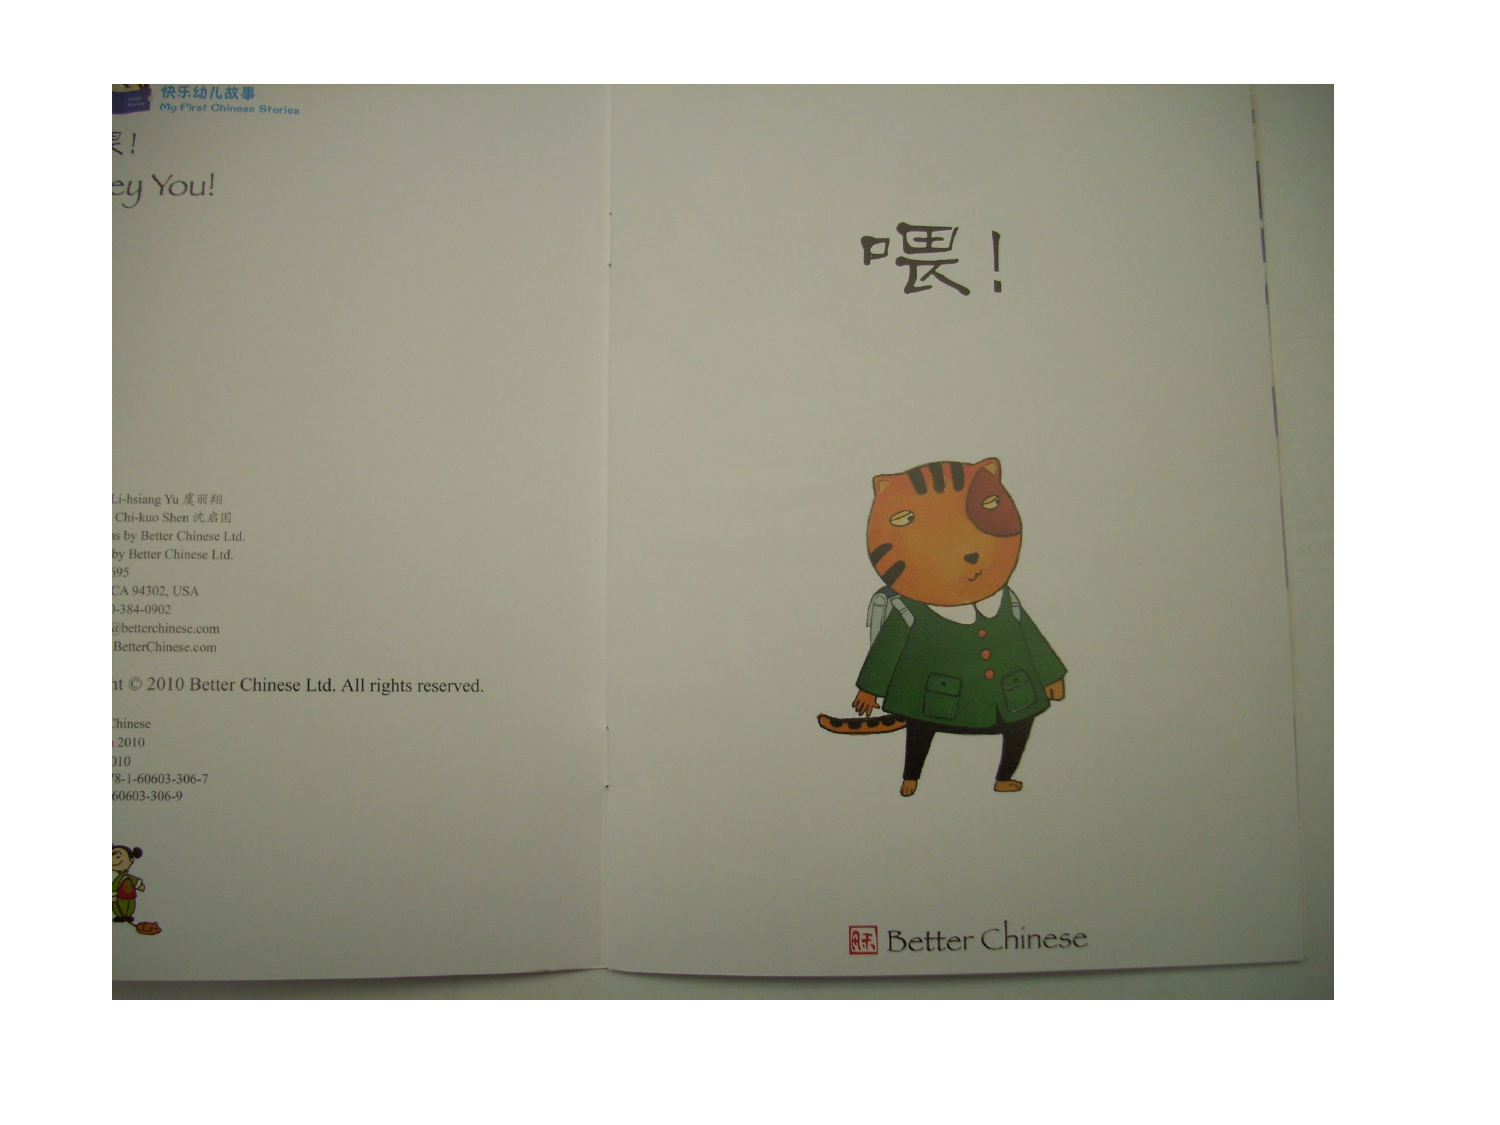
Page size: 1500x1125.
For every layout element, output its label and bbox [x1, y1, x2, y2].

picture [112, 84, 1334, 1001]
